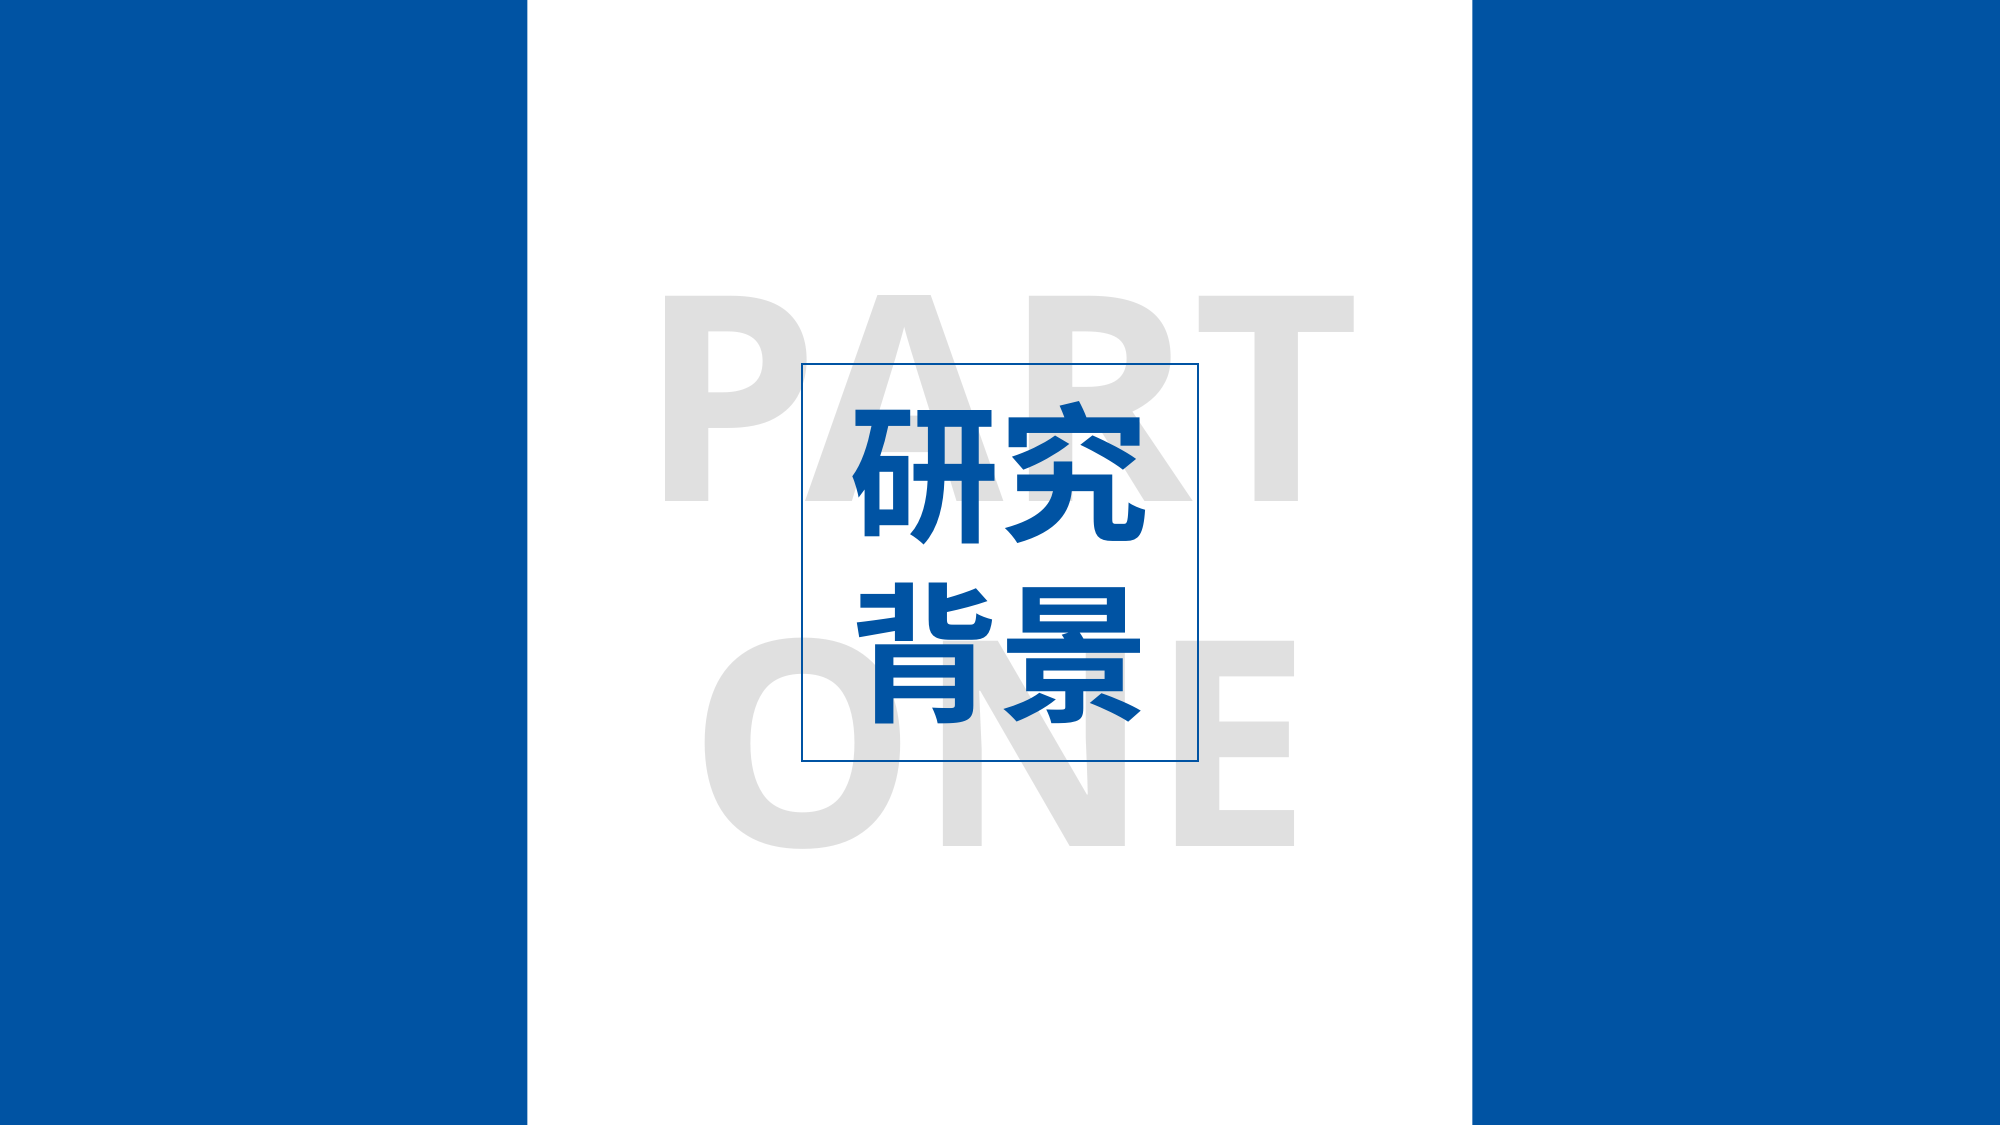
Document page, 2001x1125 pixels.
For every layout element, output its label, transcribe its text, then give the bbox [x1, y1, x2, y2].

text_box [1471, 0, 2000, 1125]
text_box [801, 364, 1199, 761]
text_box PART ONE [529, 206, 1471, 912]
text_box [0, 0, 529, 1125]
